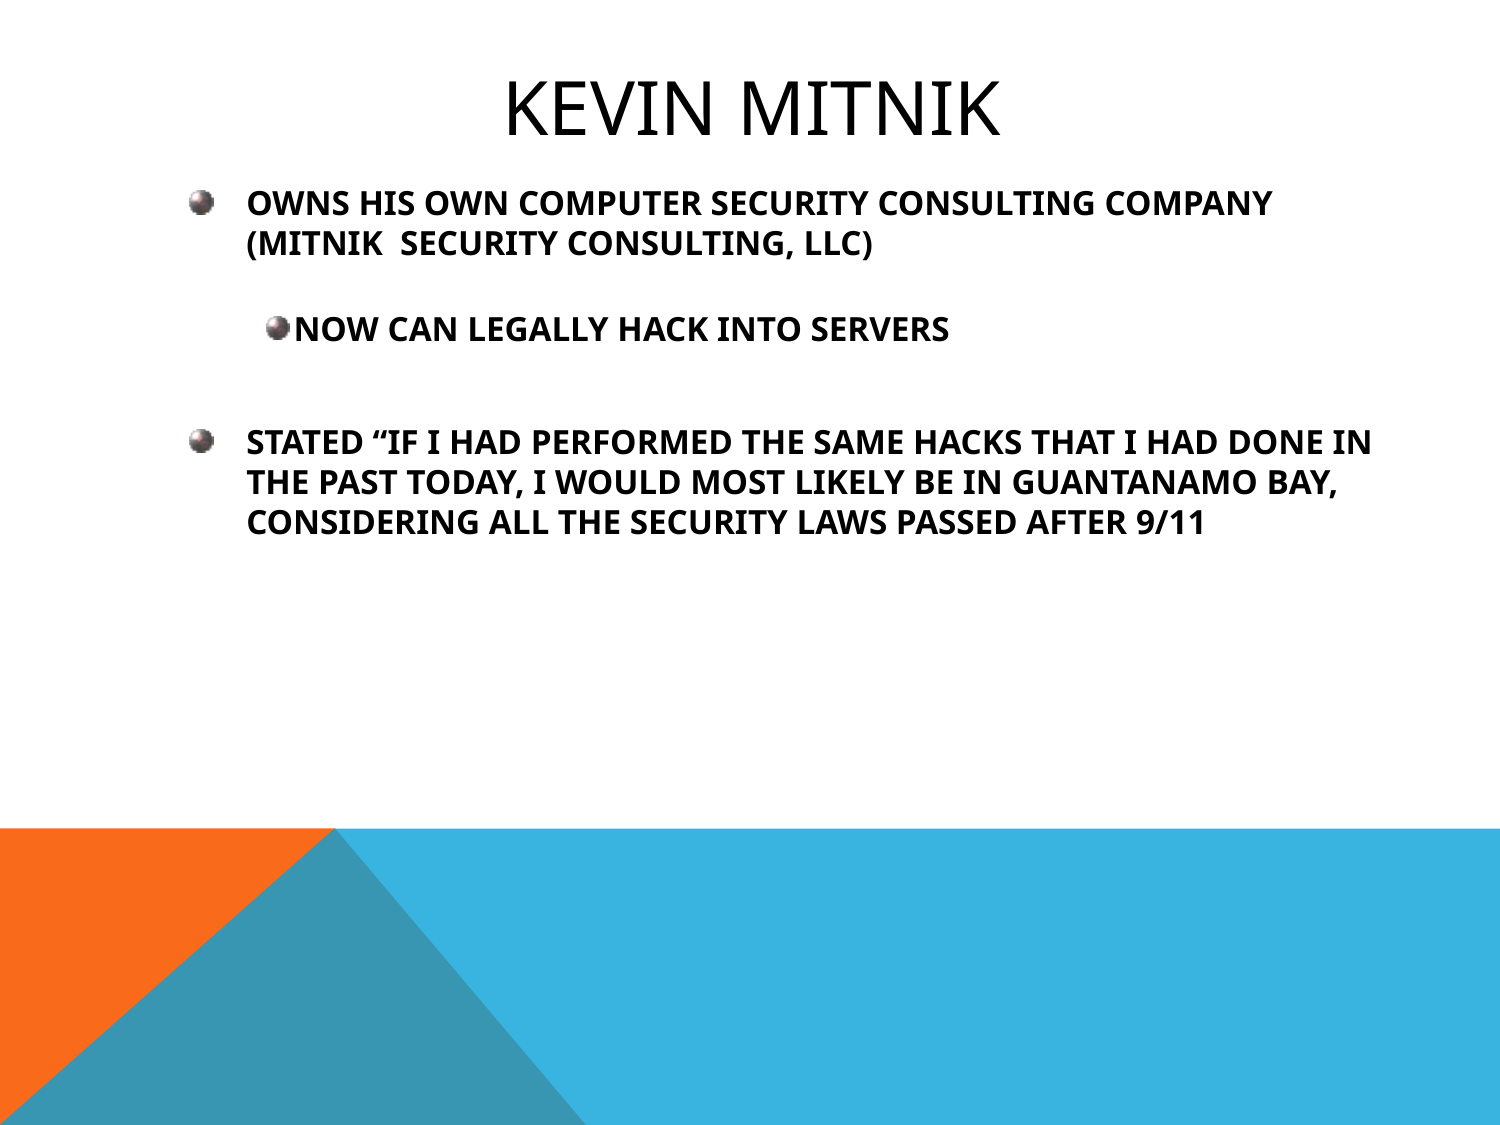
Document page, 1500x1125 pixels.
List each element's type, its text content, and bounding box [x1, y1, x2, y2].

list OWNS HIS OWN COMPUTER SECURITY CONSULTING COMPANY (MITNIK SECURITY CONSULTING, LLC) NOW CAN LEGALLY HACK INTO SERVERS STATED “IF I HAD PERFORMED THE SAME HACKS THAT I HAD DONE IN THE PAST TODAY, I WOULD MOST LIKELY BE IN GUANTANAMO BAY, CONSIDERING ALL THE SECURITY LAWS PASSED AFTER 9/11 [174, 174, 1409, 813]
picture [189, 429, 214, 453]
picture [266, 316, 290, 340]
title Kevin mitnik [135, 60, 1369, 150]
picture [189, 190, 214, 215]
